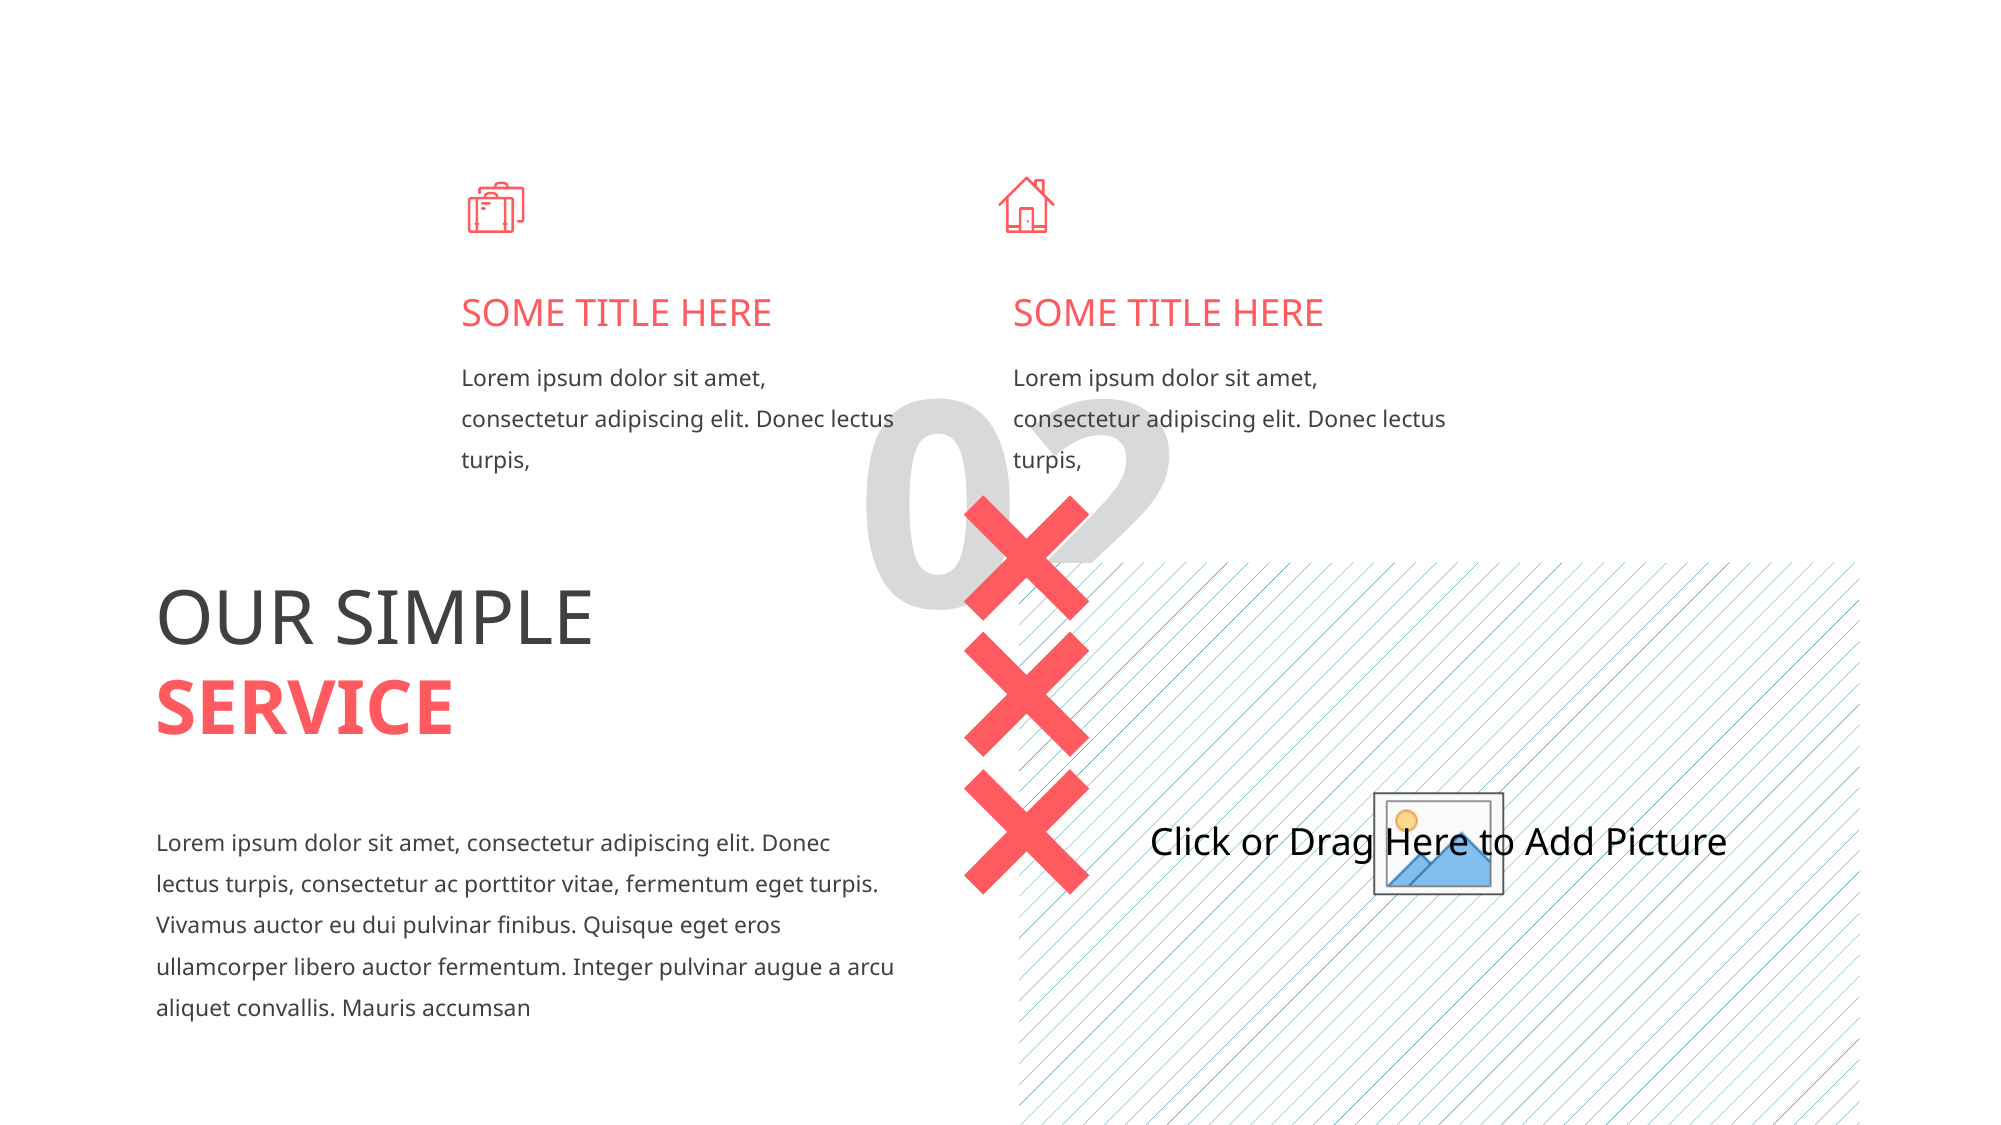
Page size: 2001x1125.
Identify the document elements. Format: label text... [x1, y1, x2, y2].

text_box OUR SIMPLE SERVICE [140, 562, 799, 758]
text_box Lorem ipsum dolor sit amet, consectetur adipiscing elit. Donec lectus turpis, [446, 342, 915, 481]
text_box [998, 176, 1055, 233]
text_box [478, 181, 525, 223]
text_box Lorem ipsum dolor sit amet, consectetur adipiscing elit. Donec lectus turpis, [998, 342, 1466, 481]
picture [1018, 562, 1860, 1125]
text_box SOME TITLE HERE [998, 281, 1423, 342]
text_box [951, 483, 1102, 907]
text_box [467, 191, 515, 233]
text_box Lorem ipsum dolor sit amet, consectetur adipiscing elit. Donec lectus turpis, consectetur ac porttitor vitae, fermentum eget turpis. Vivamus auctor eu dui pulvinar finibus. Quisque eget eros ullamcorper libero auctor fermentum. Integer pulvinar augue a arcu aliquet convallis. Mauris accumsan [141, 807, 915, 1028]
text_box 02 [841, 312, 1500, 672]
text_box SOME TITLE HERE [446, 281, 871, 342]
